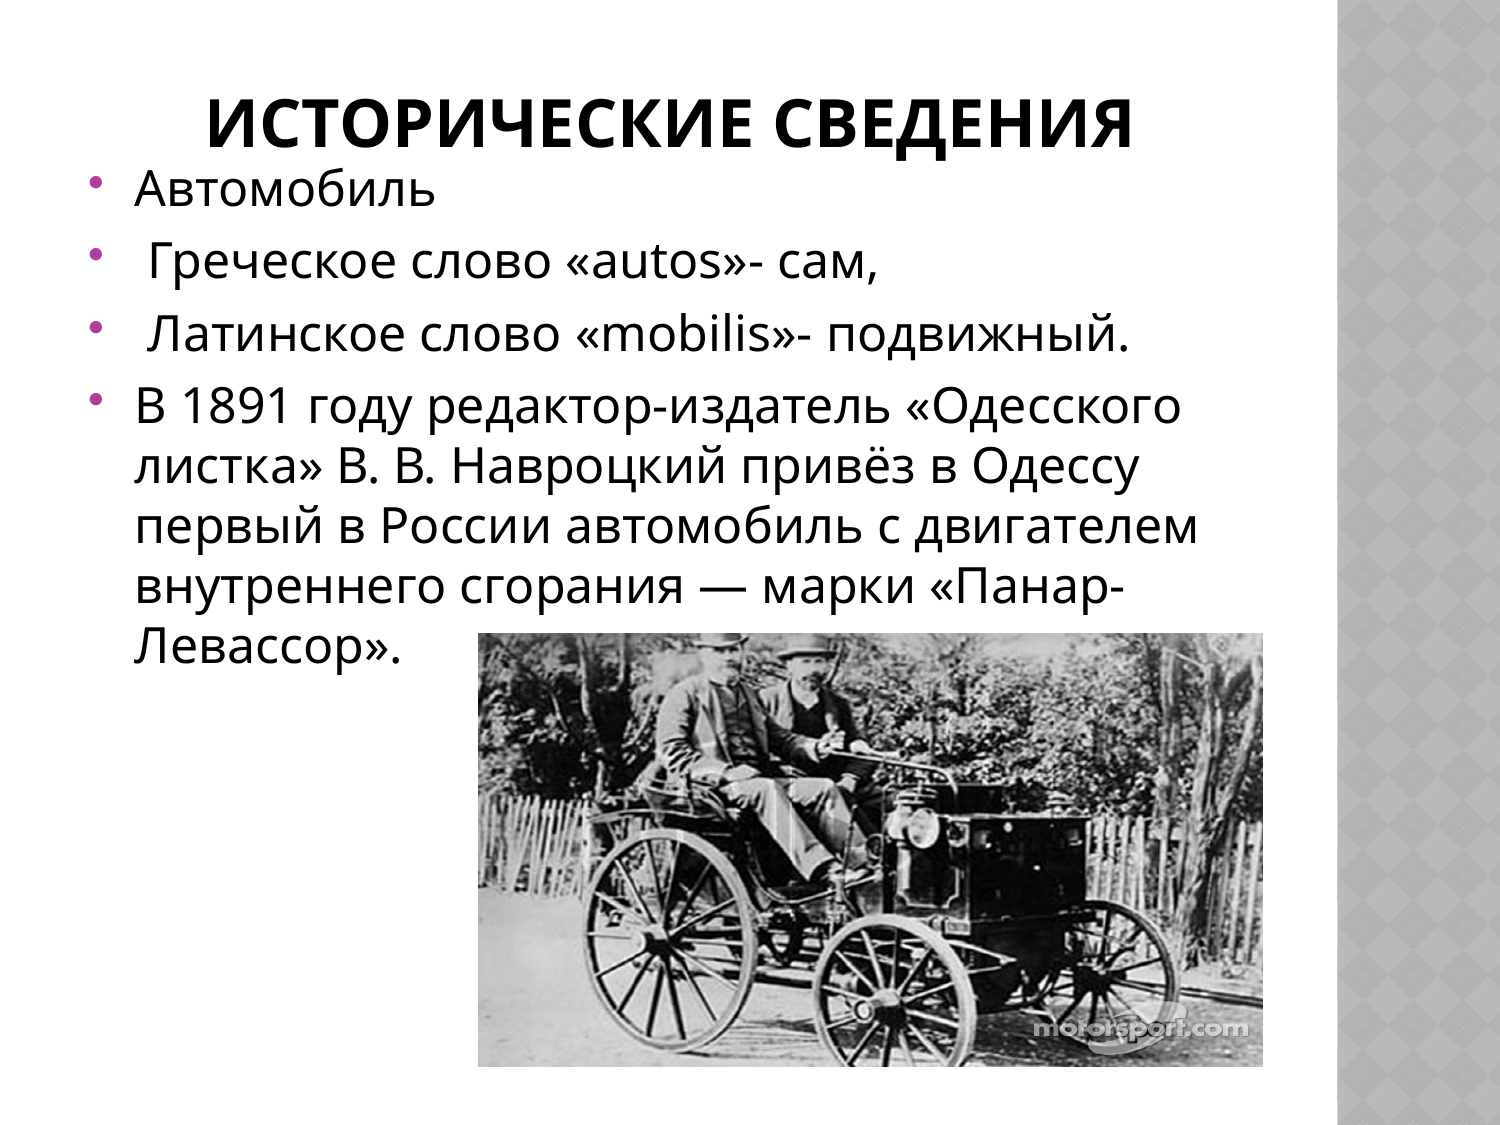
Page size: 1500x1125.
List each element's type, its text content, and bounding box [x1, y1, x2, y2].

list Автомобиль Греческое слово «autos»- сам, Латинское слово «mobilis»- подвижный. В 1891 году редактор-издатель «Одесского листка» В. В. Навроцкий привёз в Одессу первый в России автомобиль с двигателем внутреннего сгорания — марки «Панар-Левассор». [75, 149, 1263, 1059]
title Исторические сведения [76, 42, 1265, 161]
picture [477, 632, 1263, 1067]
